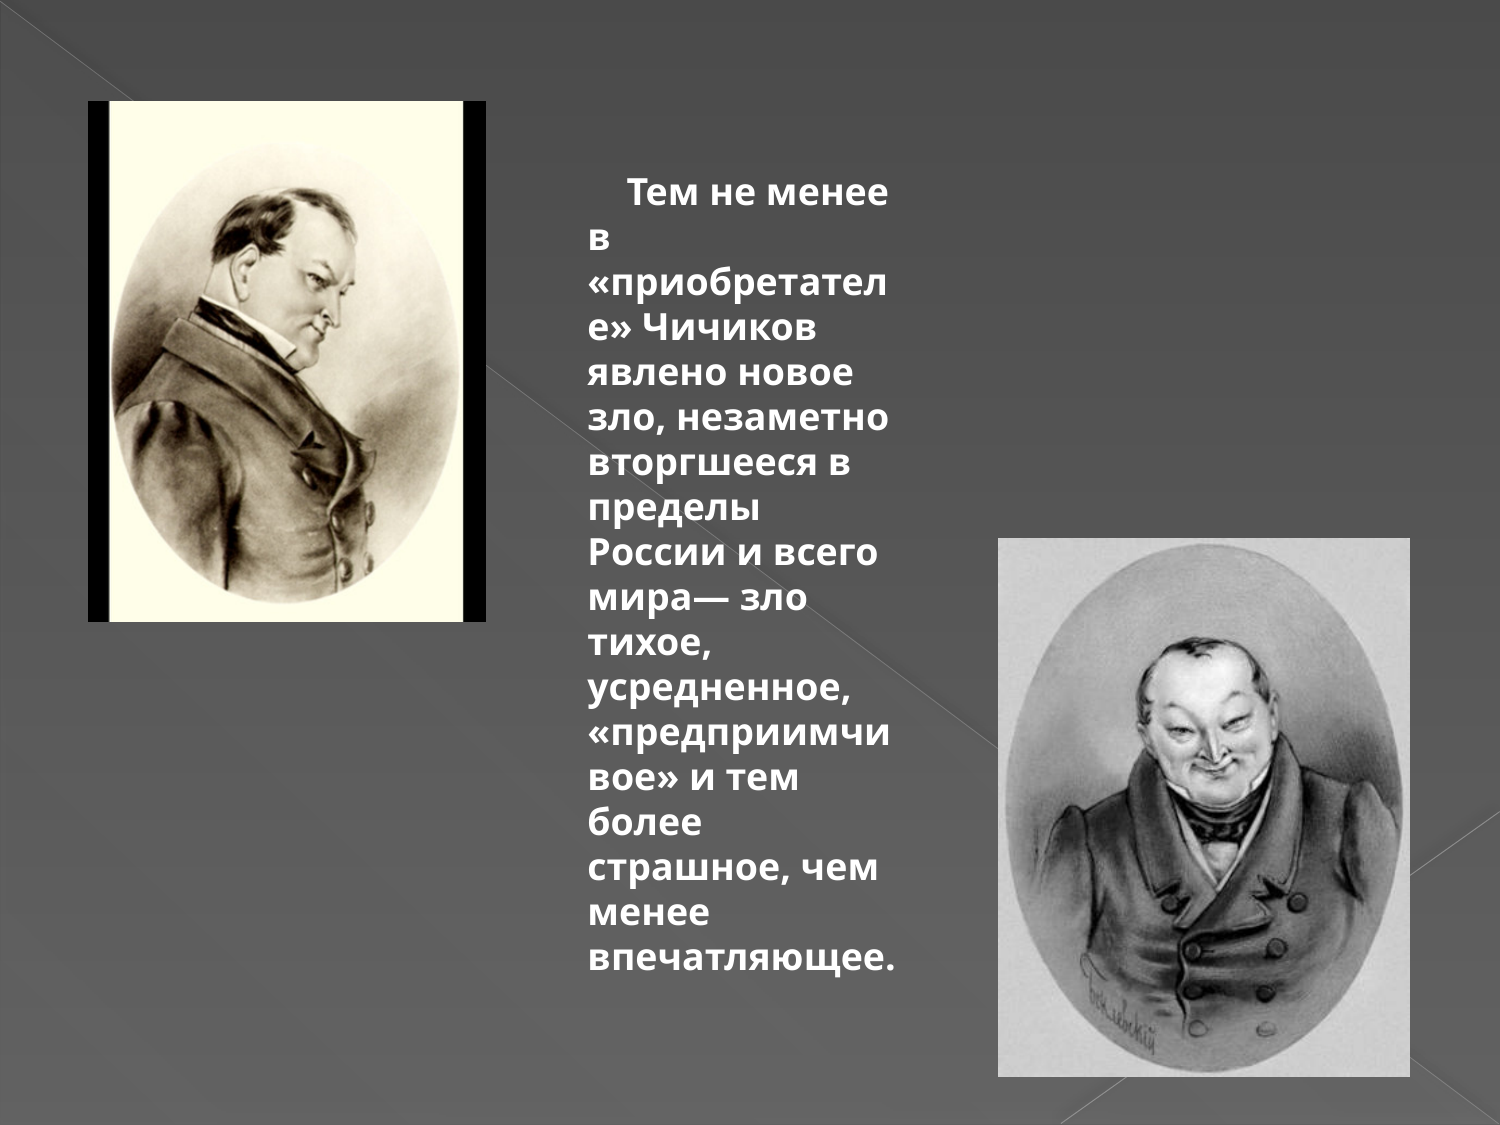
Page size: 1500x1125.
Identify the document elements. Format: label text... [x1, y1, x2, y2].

picture [997, 538, 1410, 1078]
picture [88, 101, 486, 622]
text_box Тем не менее в «приобретателе» Чичиков явлено новое зло, незаметно вторгшееся в пределы России и всего мира— зло тихое, усредненное, «предприимчивое» и тем более страшное, чем менее впечатляющее. [572, 160, 916, 986]
